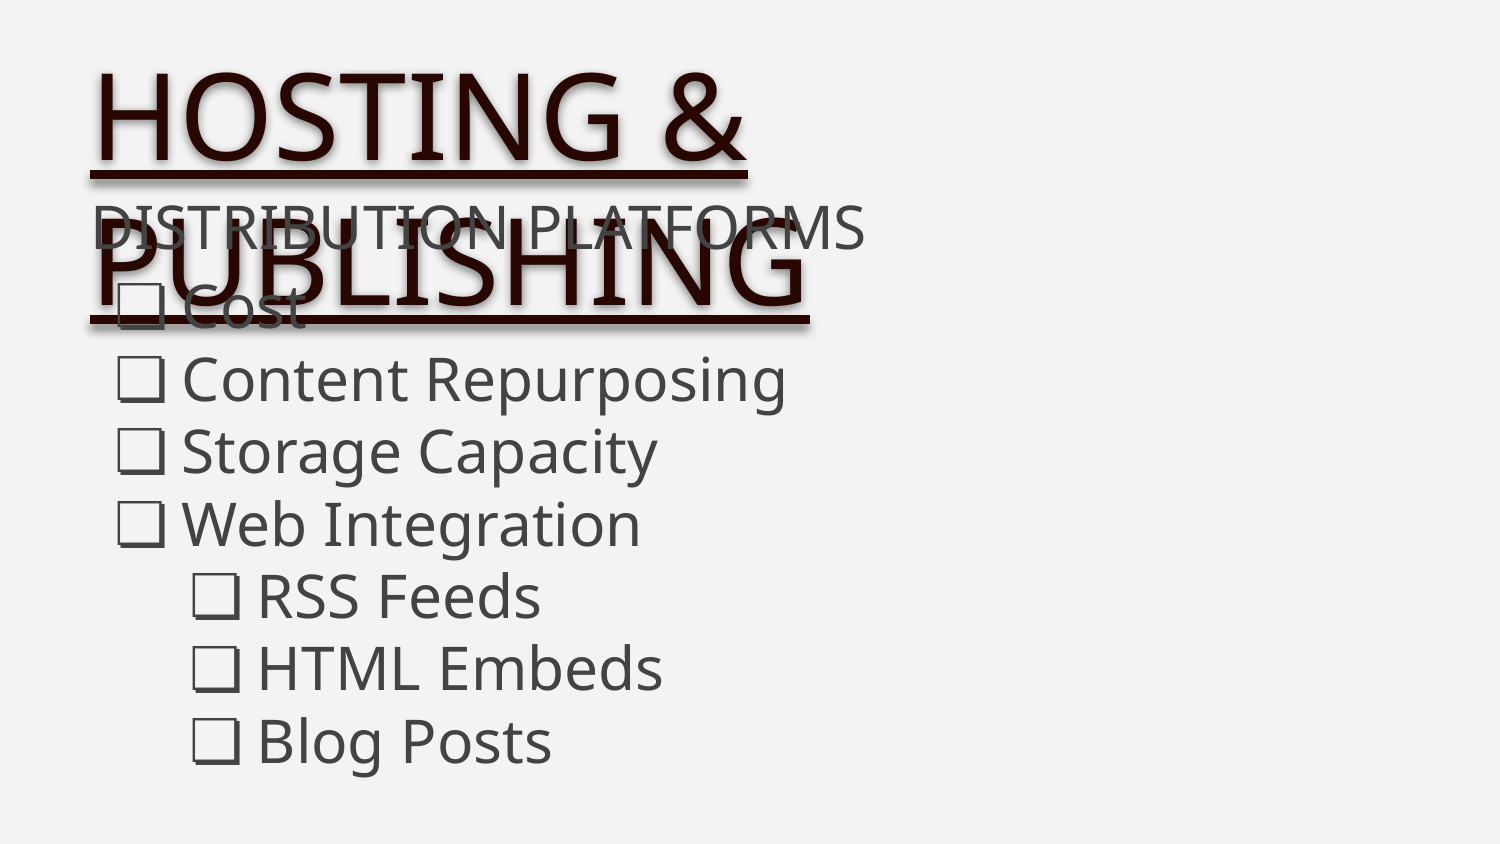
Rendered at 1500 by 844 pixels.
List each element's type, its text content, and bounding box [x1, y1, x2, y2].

text_box DISTRIBUTION PLATFORMS [75, 174, 1425, 247]
text_box Cost Content Repurposing Storage Capacity Web Integration RSS Feeds HTML Embeds Blog Posts [91, 253, 1425, 844]
text_box HOSTING & PUBLISHING [75, 24, 1425, 174]
